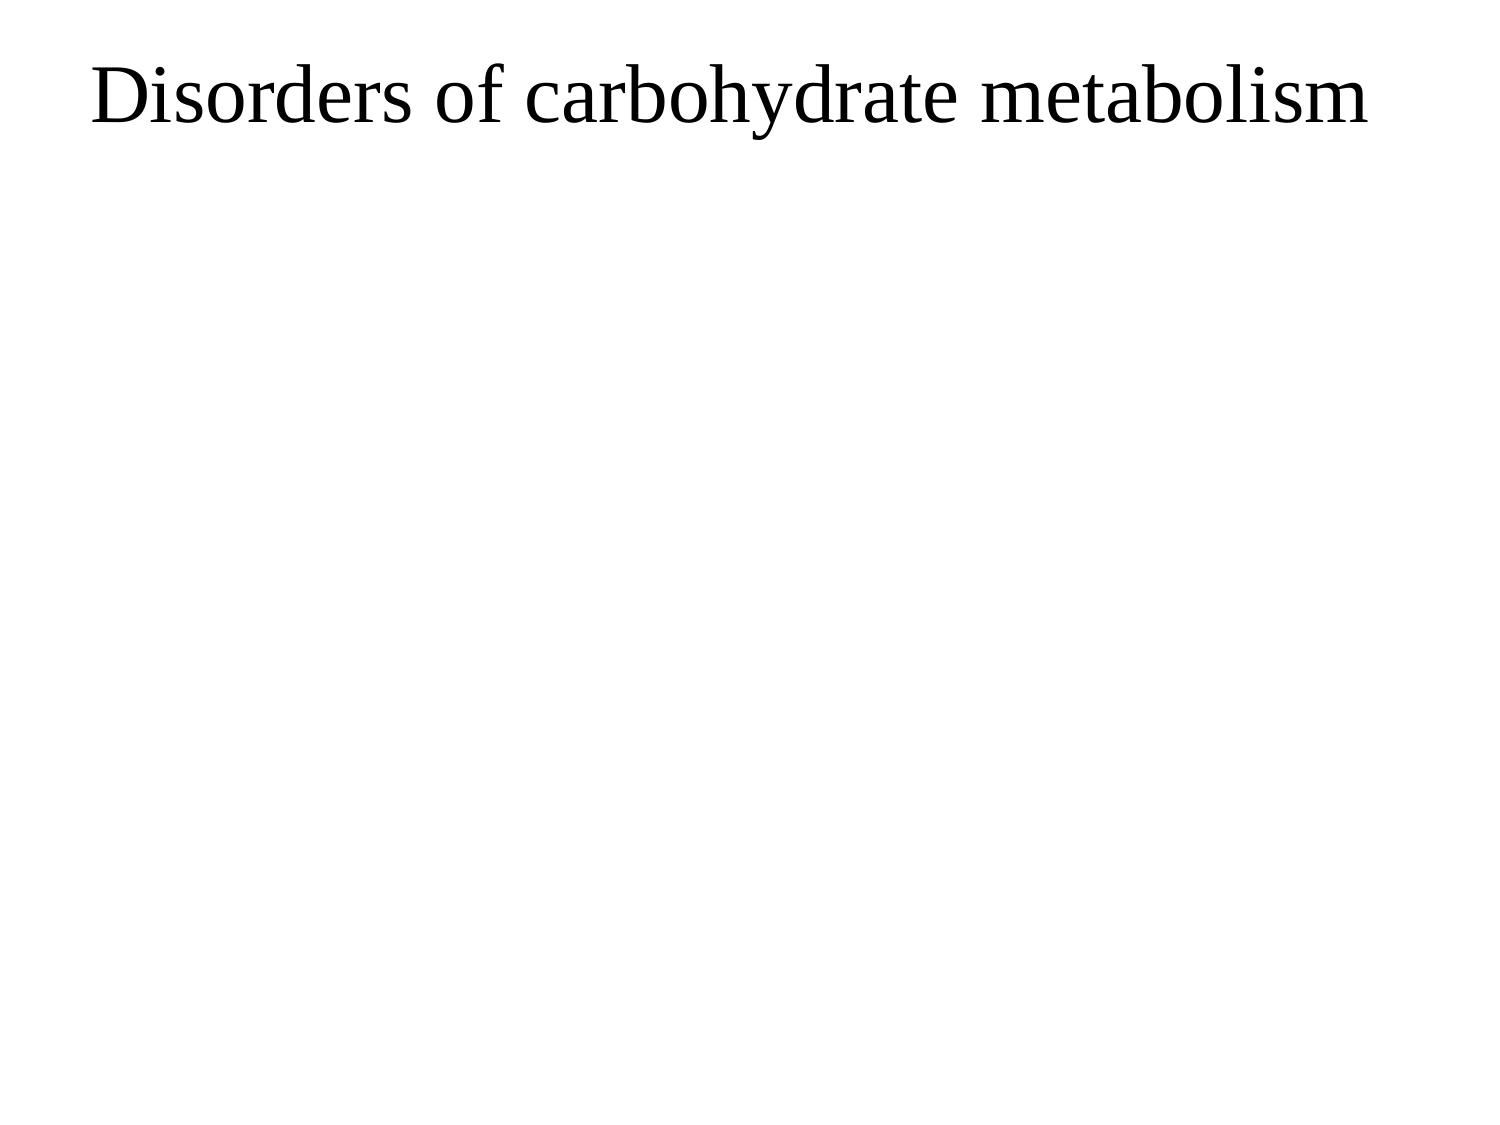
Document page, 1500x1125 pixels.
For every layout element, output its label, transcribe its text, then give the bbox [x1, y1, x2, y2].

title Disorders of carbohydrate metabolism [74, 44, 1426, 233]
